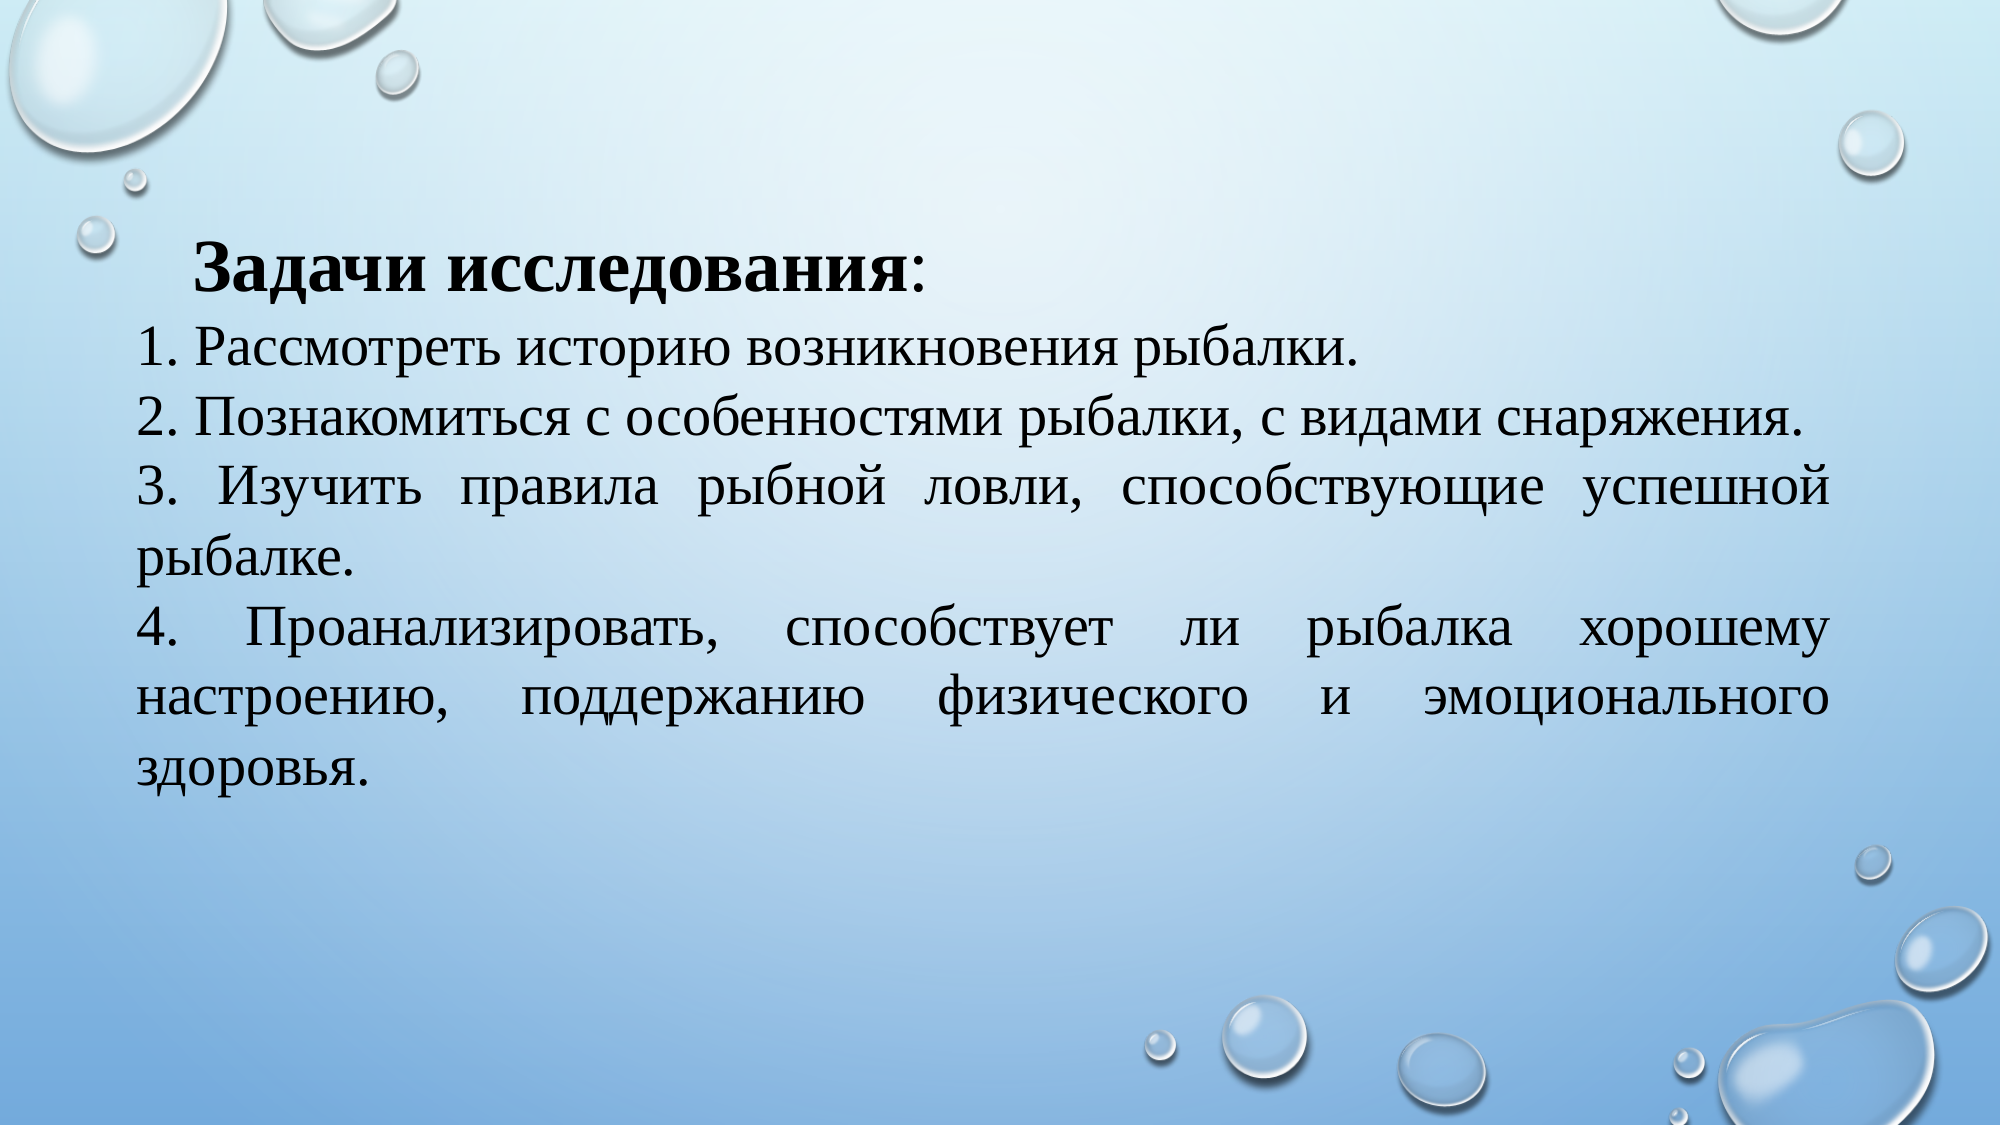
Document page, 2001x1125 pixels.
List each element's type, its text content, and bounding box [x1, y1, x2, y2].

text_box Задачи исследования: 1. Рассмотреть историю возникновения рыбалки. 2. Познакомиться с особенностями рыбалки, с видами снаряжения. 3. Изучить правила рыбной ловли, способствующие успешной рыбалке. 4. Проанализировать, способствует ли рыбалка хорошему настроению, поддержанию физического и эмоционального здоровья. [121, 164, 1847, 804]
picture [0, 0, 2000, 1125]
